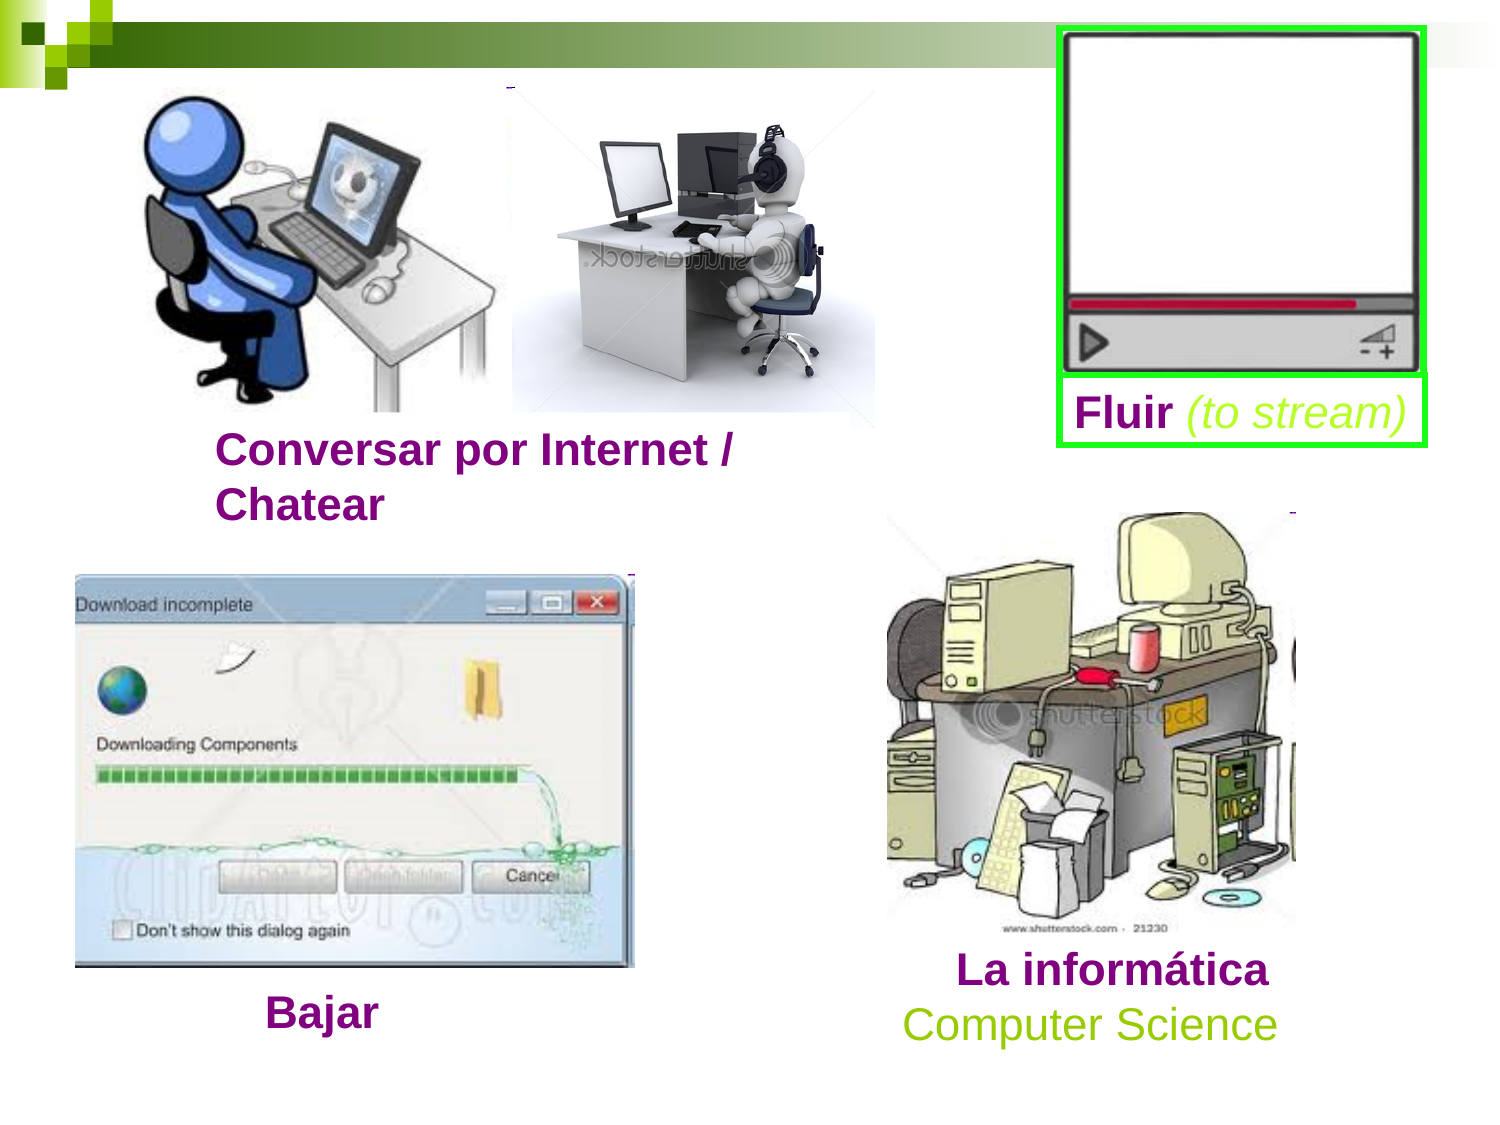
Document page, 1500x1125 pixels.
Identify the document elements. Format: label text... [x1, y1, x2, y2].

picture [887, 512, 1296, 938]
picture [137, 87, 876, 463]
text_box [25, 0, 490, 232]
picture [1062, 30, 1421, 376]
text_box Bajar [249, 977, 438, 1045]
picture [74, 574, 635, 968]
text_box Fluir (to stream) [1059, 375, 1425, 445]
text_box La informática Computer Science [887, 932, 1338, 1113]
text_box Conversar por Internet / Chatear [200, 456, 850, 538]
